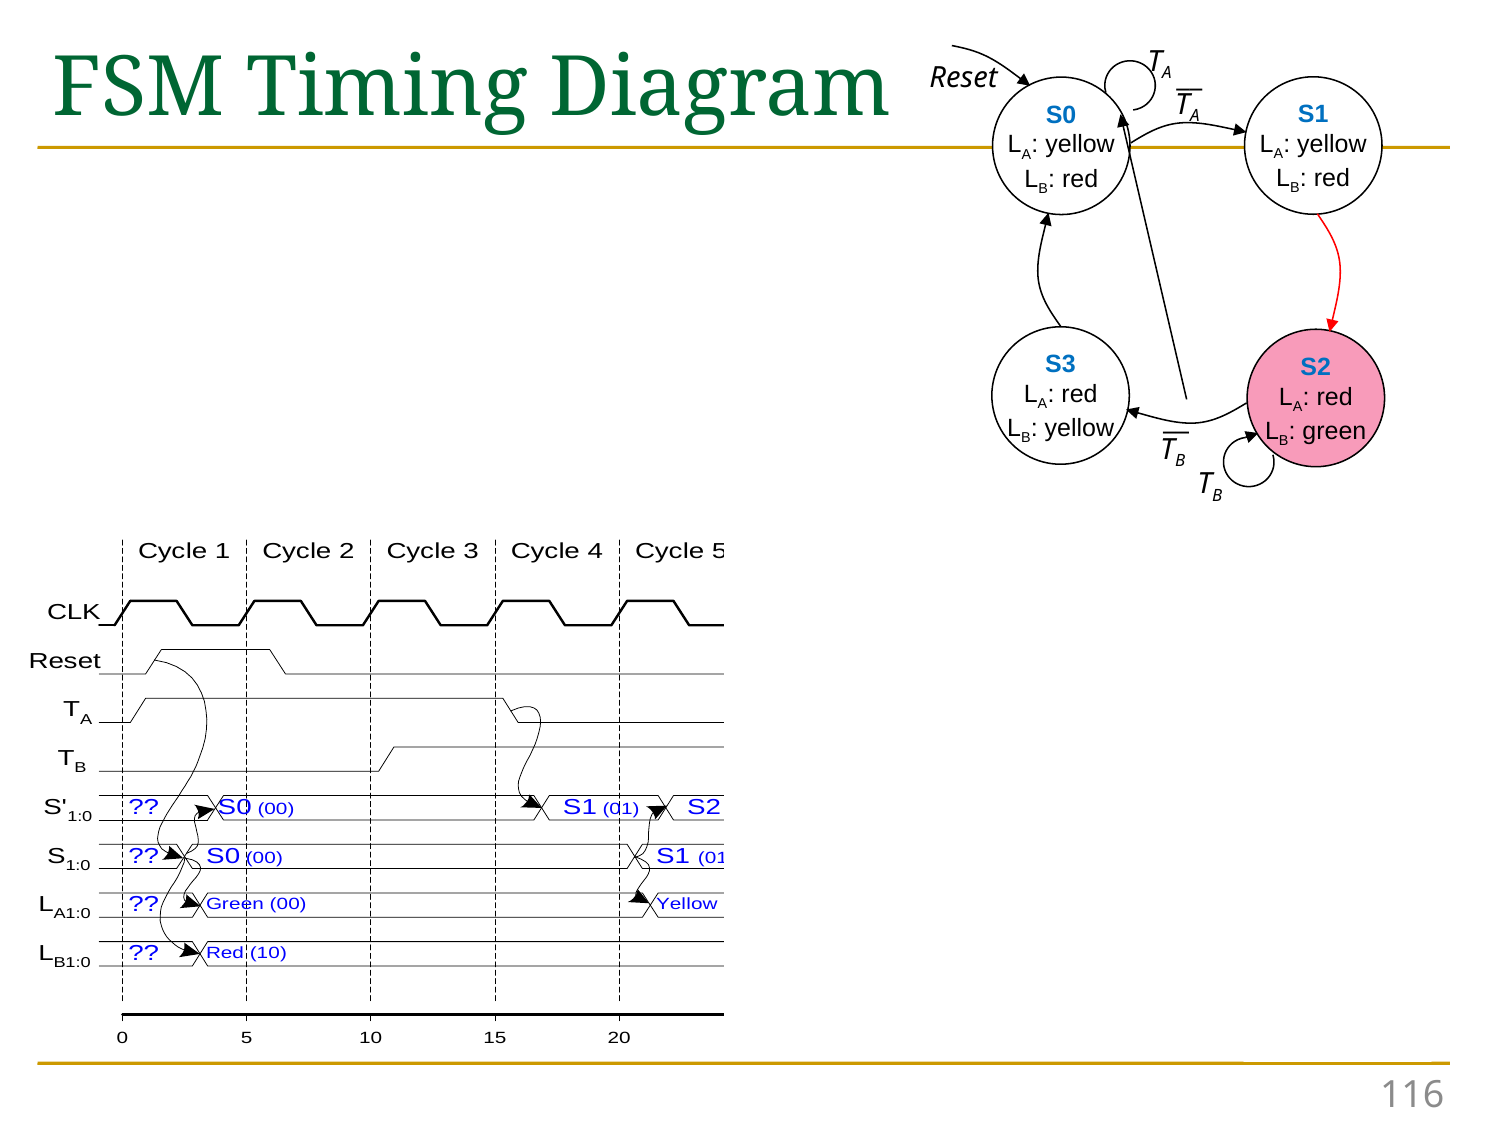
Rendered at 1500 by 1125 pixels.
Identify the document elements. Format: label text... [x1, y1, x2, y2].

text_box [979, 326, 1142, 465]
text_box [1130, 125, 1227, 144]
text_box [1104, 60, 1156, 115]
title FSM Timing Diagram [37, 24, 1450, 200]
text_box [1232, 76, 1395, 215]
text_box __ [1161, 50, 1218, 100]
text_box Reset [914, 50, 1013, 101]
slide_number 116 [1121, 1074, 1460, 1125]
text_box S0 LA: yellow LB: red [1125, 124, 1143, 203]
text_box [1037, 212, 1061, 325]
text_box [1204, 403, 1229, 423]
text_box TA [1160, 77, 1215, 133]
text_box __ [1148, 393, 1204, 443]
text_box [1013, 72, 1031, 86]
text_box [1223, 432, 1275, 487]
text_box TB [1145, 422, 1201, 478]
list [0, 524, 1476, 1066]
text_box [1024, 204, 1098, 215]
text_box [1021, 77, 1099, 90]
text_box [951, 45, 971, 50]
text_box S0 LA: yellow LB: red [980, 90, 1140, 204]
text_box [1234, 328, 1397, 467]
text_box TB [1182, 457, 1238, 512]
text_box [1318, 223, 1341, 327]
text_box TA [1132, 35, 1187, 90]
